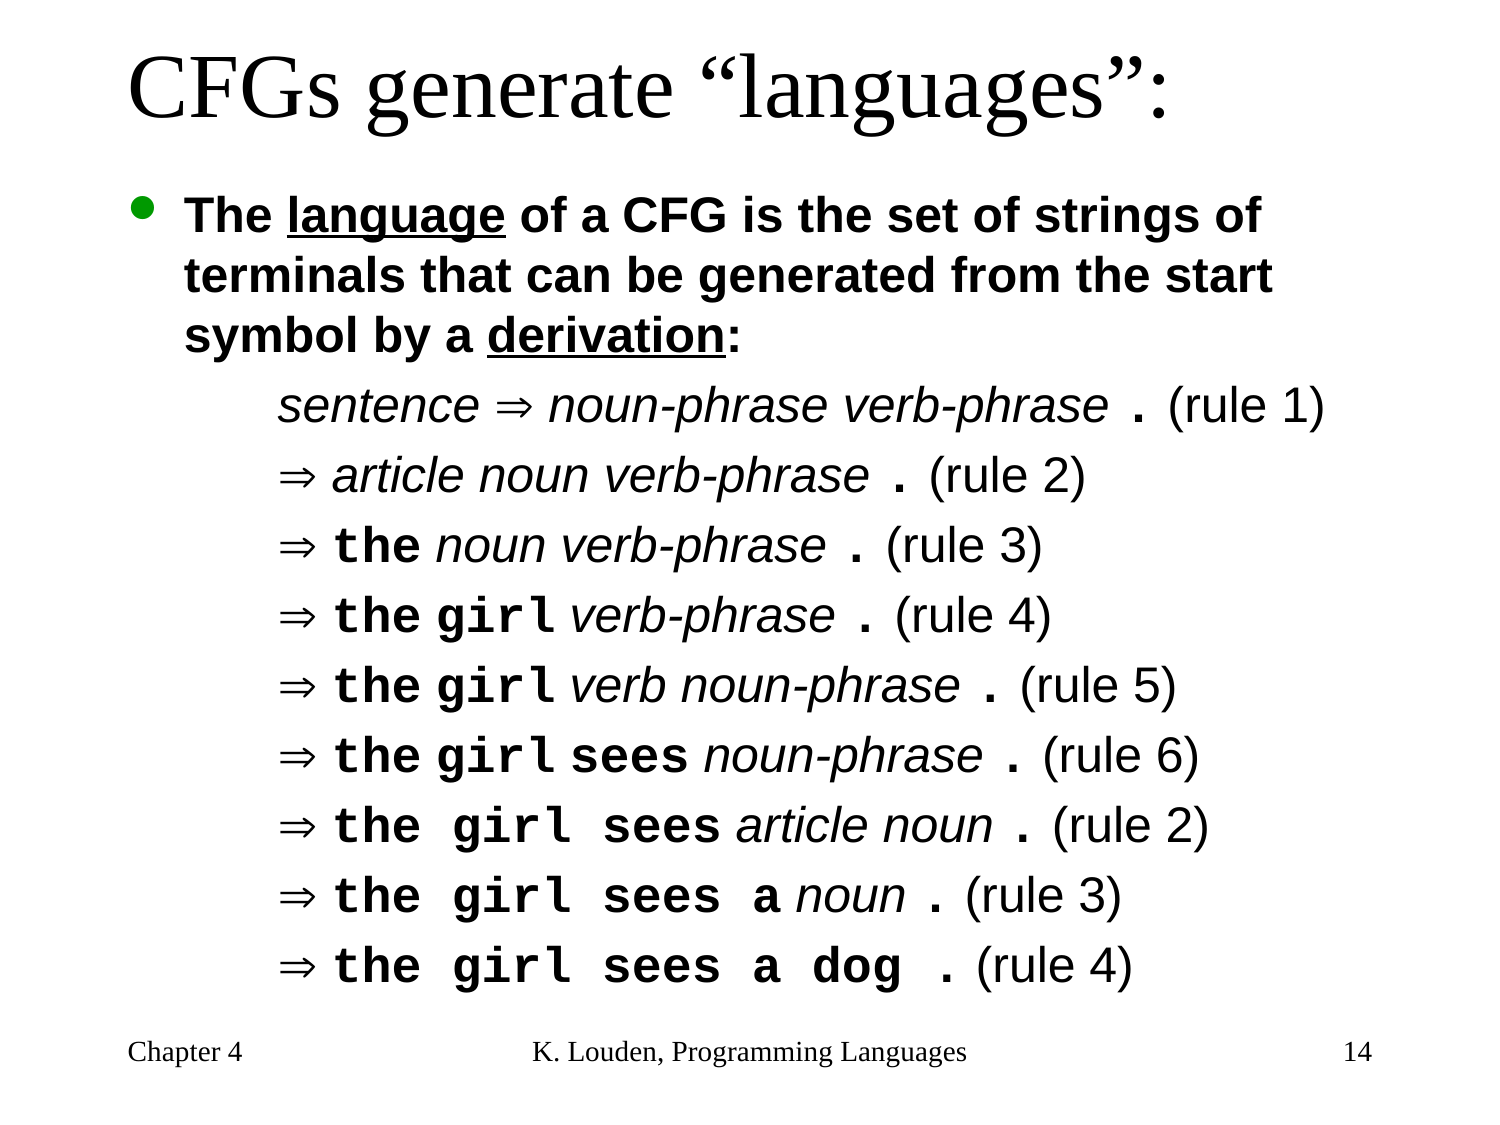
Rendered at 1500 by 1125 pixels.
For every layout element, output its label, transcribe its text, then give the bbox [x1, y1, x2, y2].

slide_number Chapter 4 [112, 1013, 426, 1088]
footer K. Louden, Programming Languages [487, 1013, 1013, 1088]
title CFGs generate “languages”: [112, 0, 1388, 174]
slide_number 14 [1074, 1013, 1388, 1088]
list The language of a CFG is the set of strings of terminals that can be generated from the start symbol by a derivation: sentence  noun-phrase verb-phrase . (rule 1)  article noun verb-phrase . (rule 2)  the noun verb-phrase . (rule 3)  the girl verb-phrase . (rule 4)  the girl verb noun-phrase . (rule 5)  the girl sees noun-phrase . (rule 6)  the girl sees article noun . (rule 2)  the girl sees a noun . (rule 3)  the girl sees a dog . (rule 4) [112, 174, 1388, 1013]
